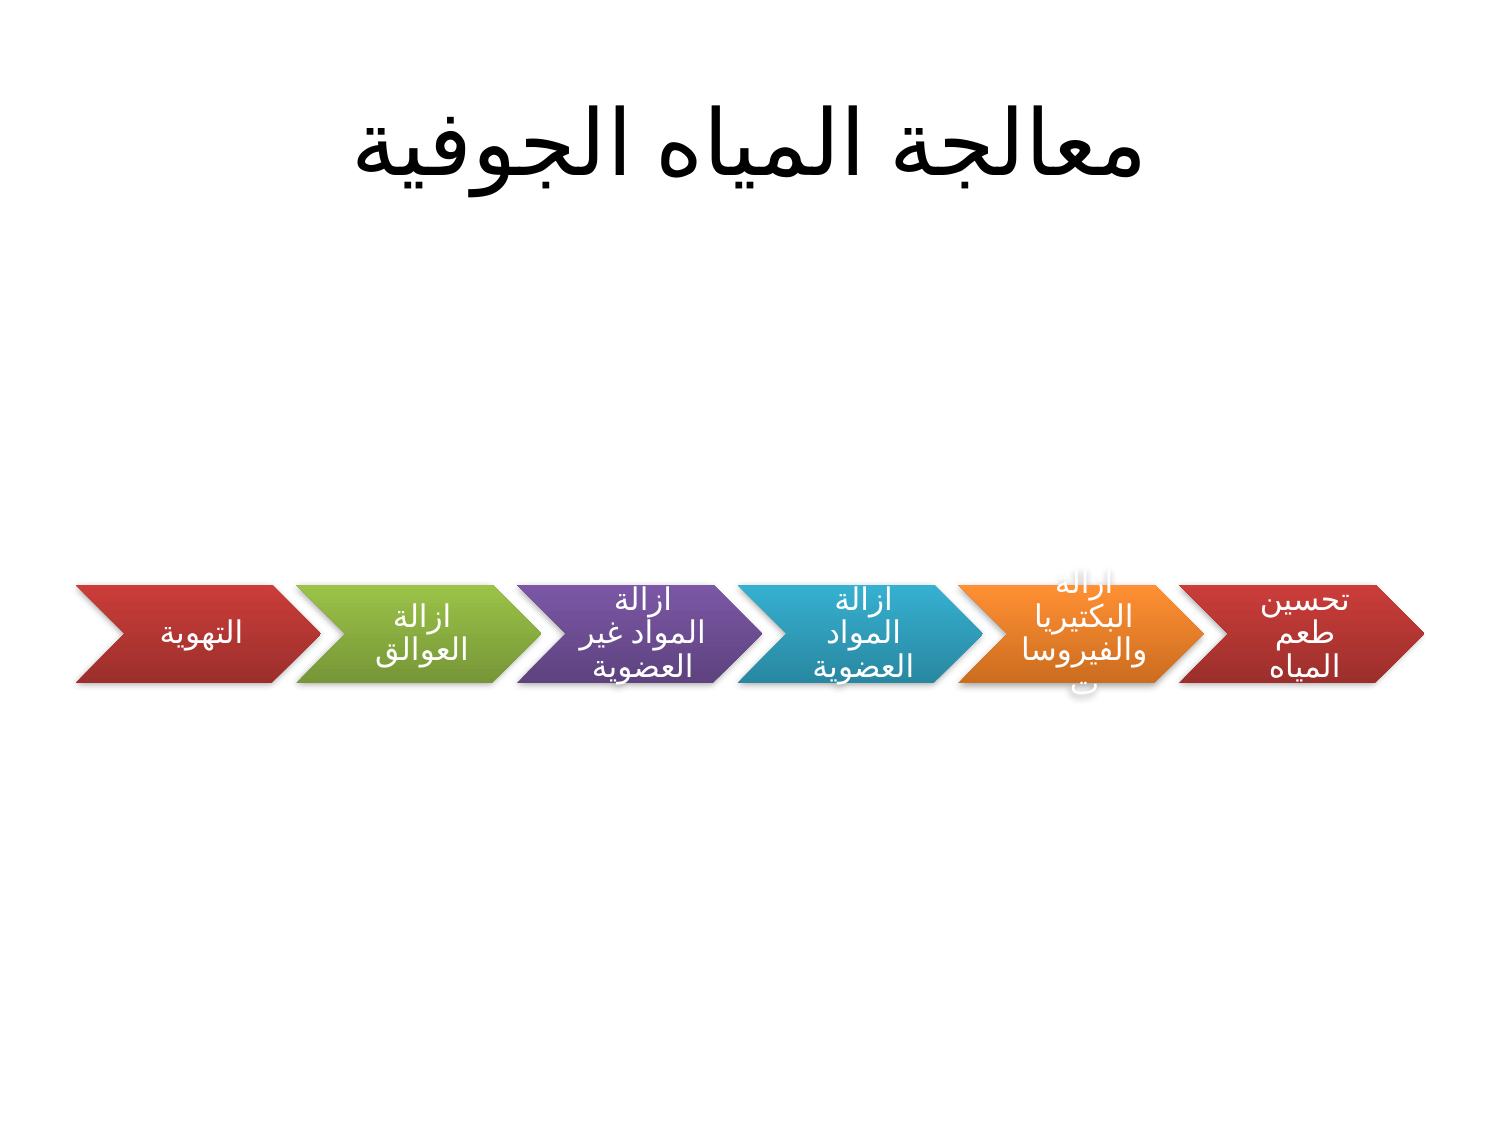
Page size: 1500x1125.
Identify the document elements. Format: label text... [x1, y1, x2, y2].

title معالجة المياه الجوفية [75, 45, 1425, 233]
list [74, 262, 1426, 1006]
